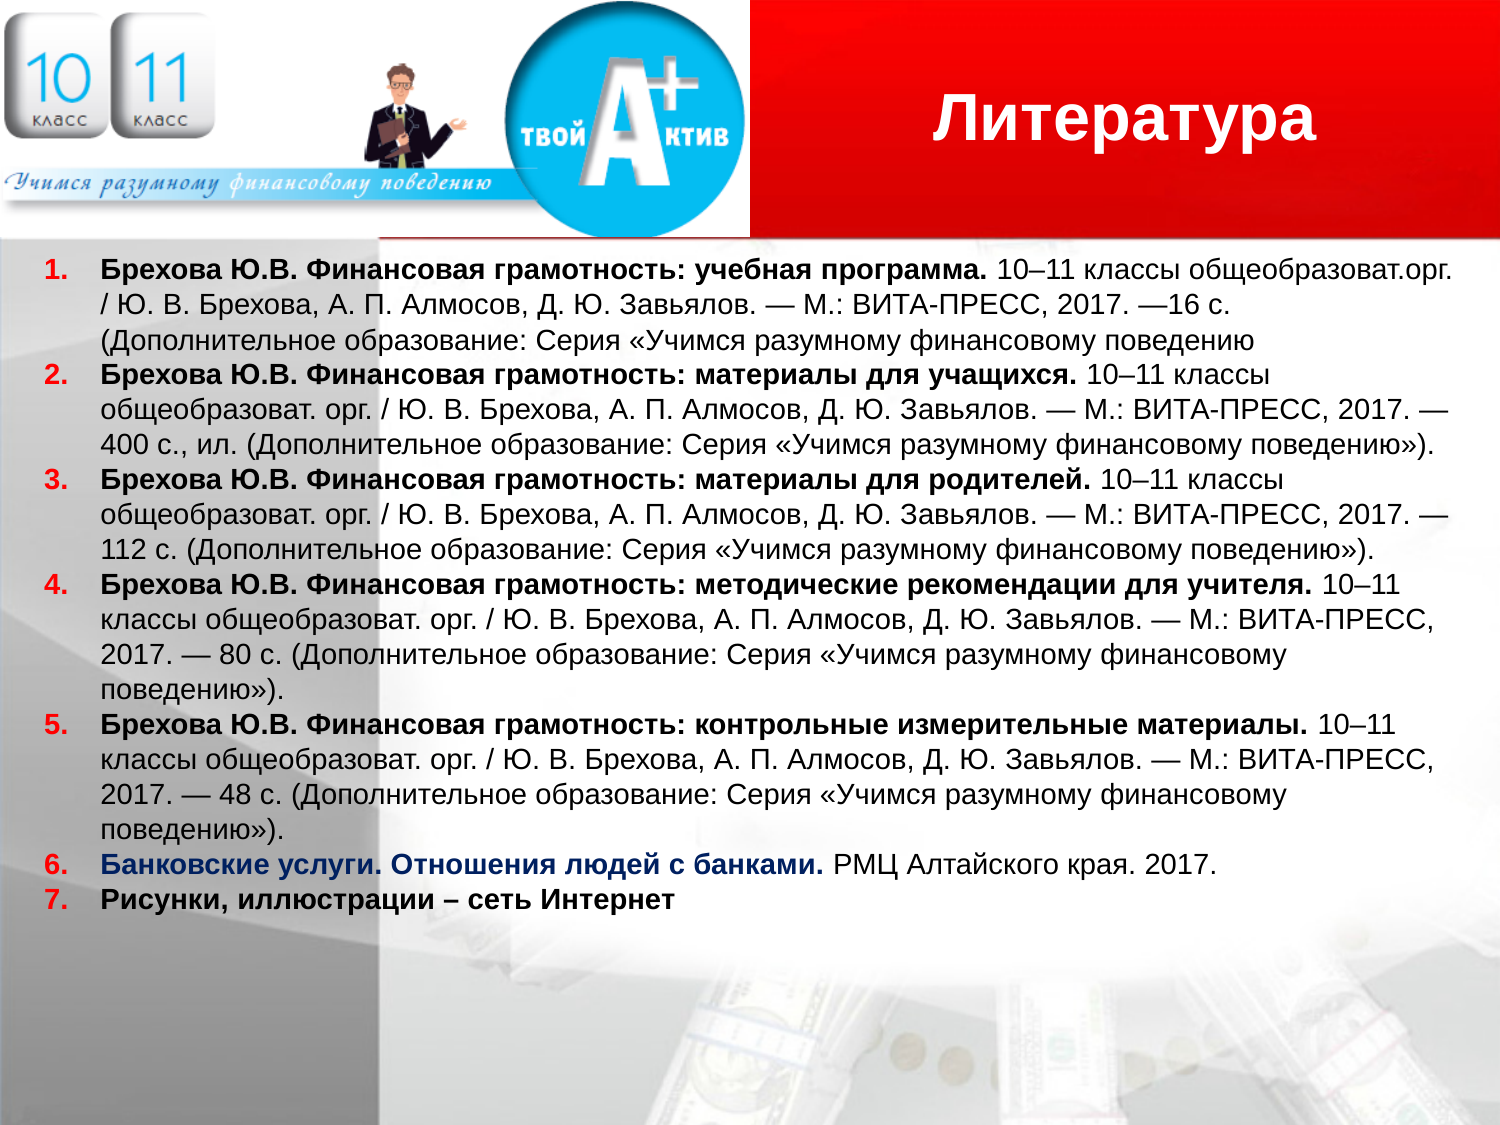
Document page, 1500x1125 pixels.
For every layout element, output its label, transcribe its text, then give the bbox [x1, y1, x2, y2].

text_box Литература [751, 66, 1500, 244]
text_box Брехова Ю.В. Финансовая грамотность: учебная программа. 10–11 классы общеобразоват.орг. / Ю. В. Брехова, А. П. Алмосов, Д. Ю. Завьялов. — М.: ВИТА-ПРЕСС, 2017. —16 с. (Дополнительное образование: Серия «Учимся разумному финансовому поведению Брехова Ю.В. Финансовая грамотность: материалы для учащихся. 10–11 классы общеобразоват. орг. / Ю. В. Брехова, А. П. Алмосов, Д. Ю. Завьялов. — М.: ВИТА-ПРЕСС, 2017. — 400 с., ил. (Дополнительное образование: Серия «Учимся разумному финансовому поведению»). Брехова Ю.В. Финансовая грамотность: материалы для родителей. 10–11 классы общеобразоват. орг. / Ю. В. Брехова, А. П. Алмосов, Д. Ю. Завьялов. — М.: ВИТА-ПРЕСС, 2017. — 112 с. (Дополнительное образование: Серия «Учимся разумному финансовому поведению»). Брехова Ю.В. Финансовая грамотность: методические рекомендации для учителя. 10–11 классы общеобразоват. орг. / Ю. В. Брехова, А. П. Алмосов, Д. Ю. Завьялов. — М.: ВИТА-ПРЕСС, 2017. — 80 с. (Дополнительное образование: Серия «Учимся разумному финансовому поведению»). Брехова Ю.В. Финансовая грамотность: контрольные измерительные материалы. 10–11 классы общеобразоват. орг. / Ю. В. Брехова, А. П. Алмосов, Д. Ю. Завьялов. — М.: ВИТА-ПРЕСС, 2017. — 48 с. (Дополнительное образование: Серия «Учимся разумному финансовому поведению»). Банковские услуги. Отношения людей с банками. РМЦ Алтайского края. 2017. Рисунки, иллюстрации – сеть Интернет [29, 243, 1471, 923]
picture [0, 0, 1500, 1125]
